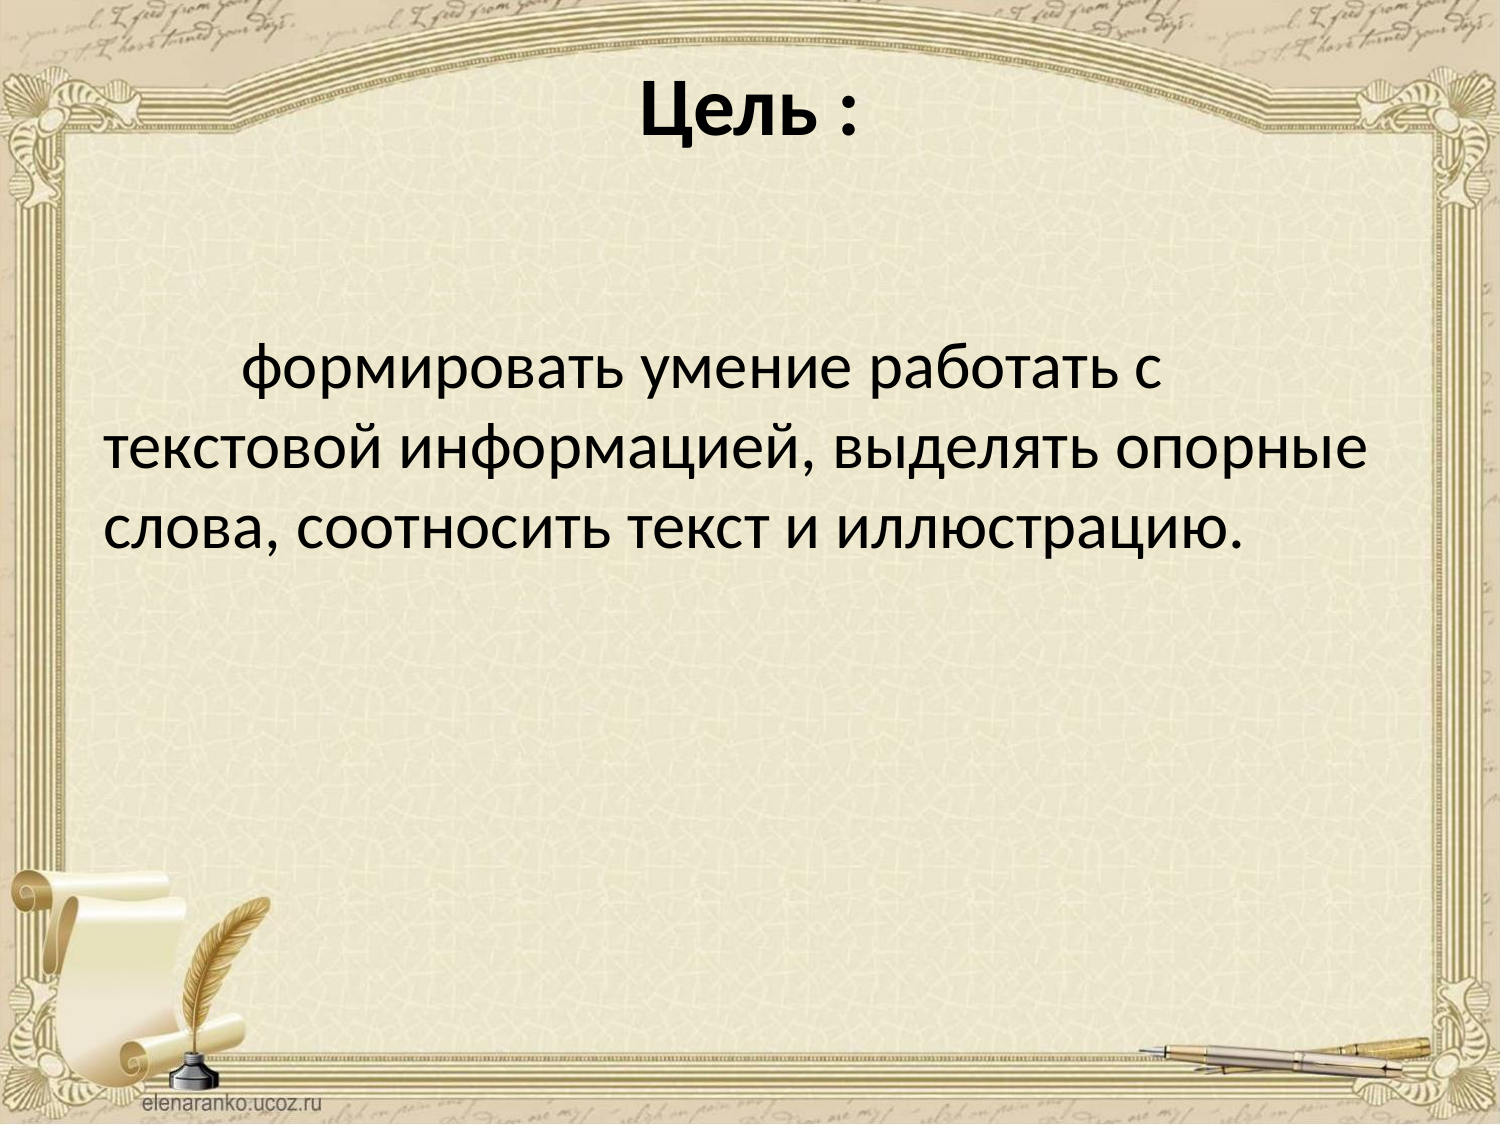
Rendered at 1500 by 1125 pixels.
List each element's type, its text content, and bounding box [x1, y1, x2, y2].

picture [0, 0, 1500, 1125]
title Цель : [74, 44, 1426, 233]
text_box формировать умение работать с текстовой информацией, выделять опорные слова, соотносить текст и иллюстрацию. [88, 314, 1425, 1005]
